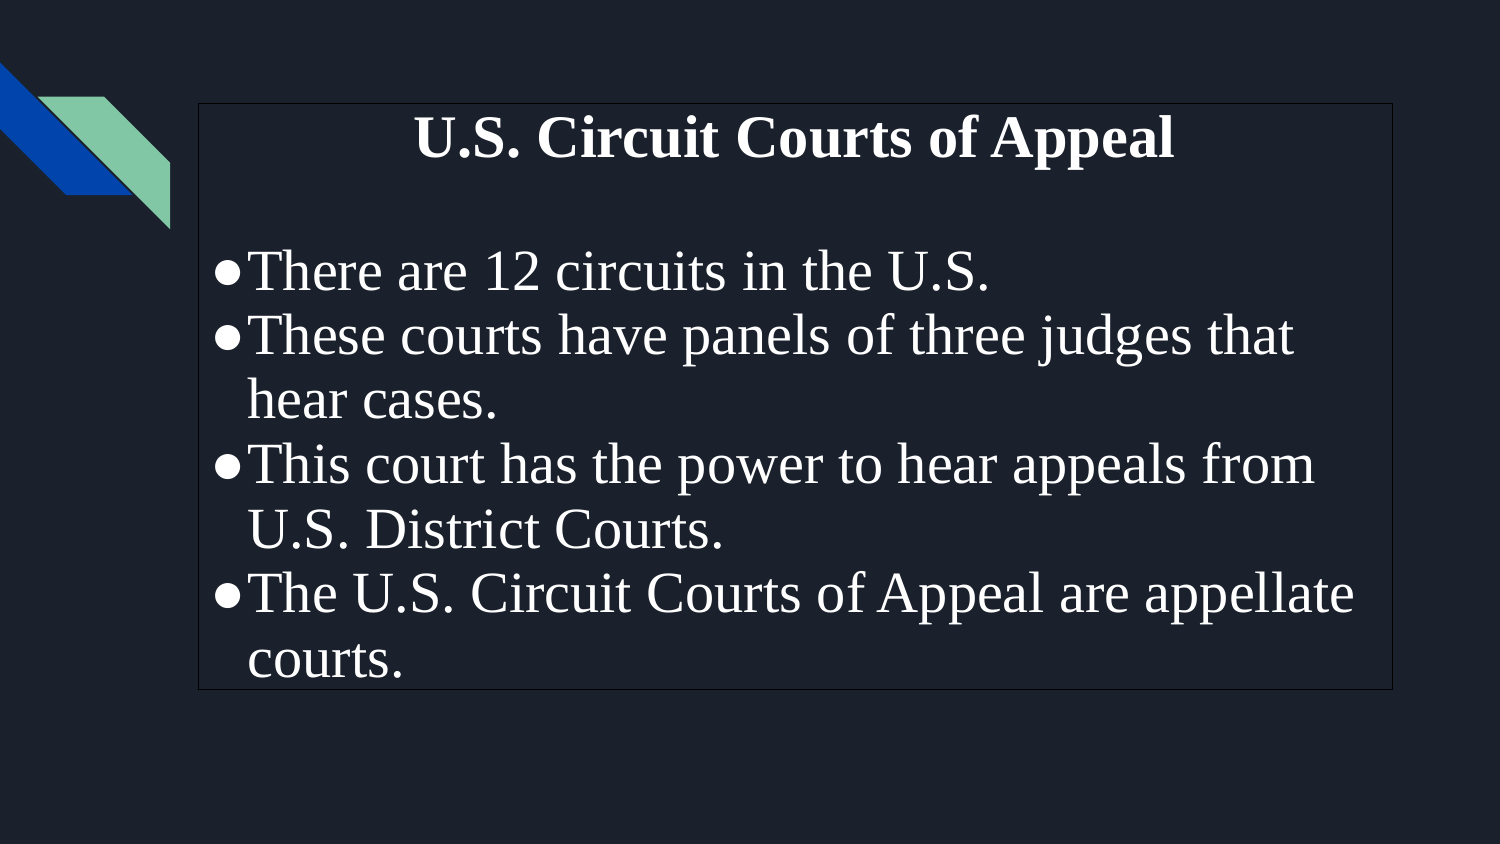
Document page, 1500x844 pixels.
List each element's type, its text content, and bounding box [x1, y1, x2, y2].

table_header U.S. Circuit Courts of Appeal There are 12 circuits in the U.S. These courts have panels of three judges that hear cases. This court has the power to hear appeals from U.S. District Courts. The U.S. Circuit Courts of Appeal are appellate courts. [199, 104, 1392, 689]
